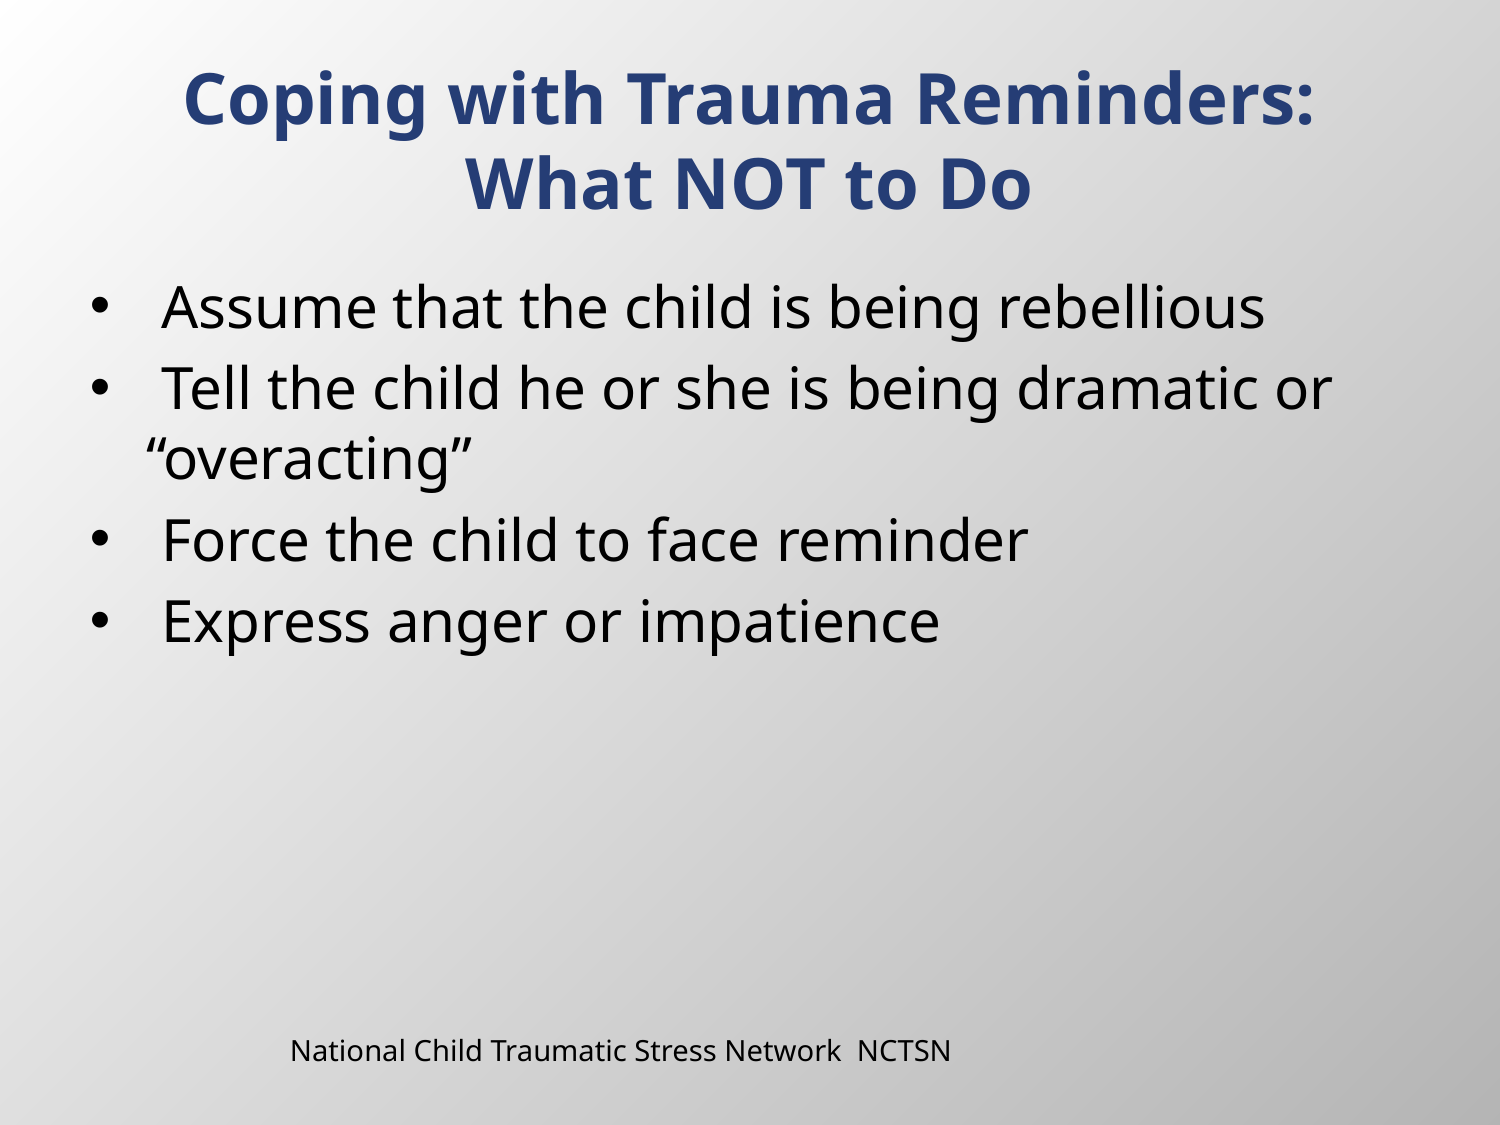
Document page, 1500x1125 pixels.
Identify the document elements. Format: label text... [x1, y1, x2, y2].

list Assume that the child is being rebellious Tell the child he or she is being dramatic or “overacting” Force the child to face reminder Express anger or impatience [75, 262, 1425, 1035]
text_box National Child Traumatic Stress Network NCTSN [274, 1024, 1100, 1075]
title Coping with Trauma Reminders: What NOT to Do [75, 45, 1425, 233]
